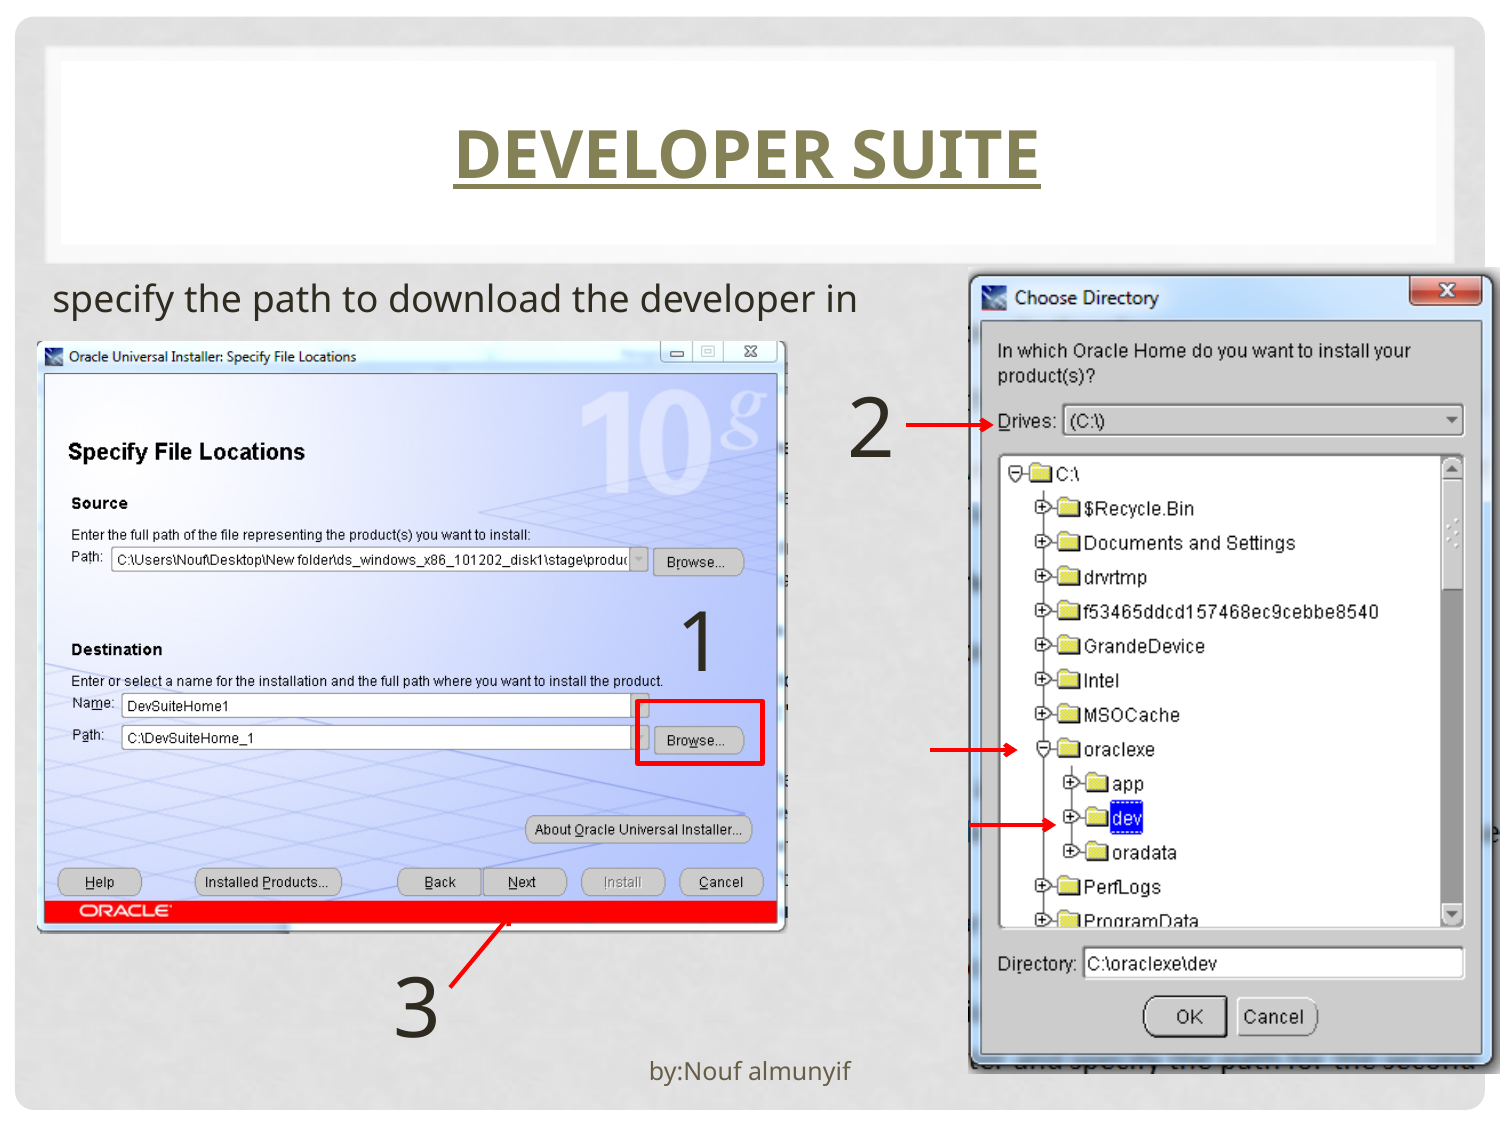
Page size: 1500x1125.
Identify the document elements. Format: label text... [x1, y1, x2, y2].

picture [968, 267, 1500, 1075]
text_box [449, 912, 513, 988]
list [37, 340, 788, 934]
text_box 2 [832, 366, 910, 482]
text_box 3 [378, 946, 456, 1062]
text_box specify the path to download the developer in [37, 267, 950, 328]
title Developer suite [69, 66, 1425, 238]
footer by:Nouf almunyif [512, 1042, 988, 1103]
